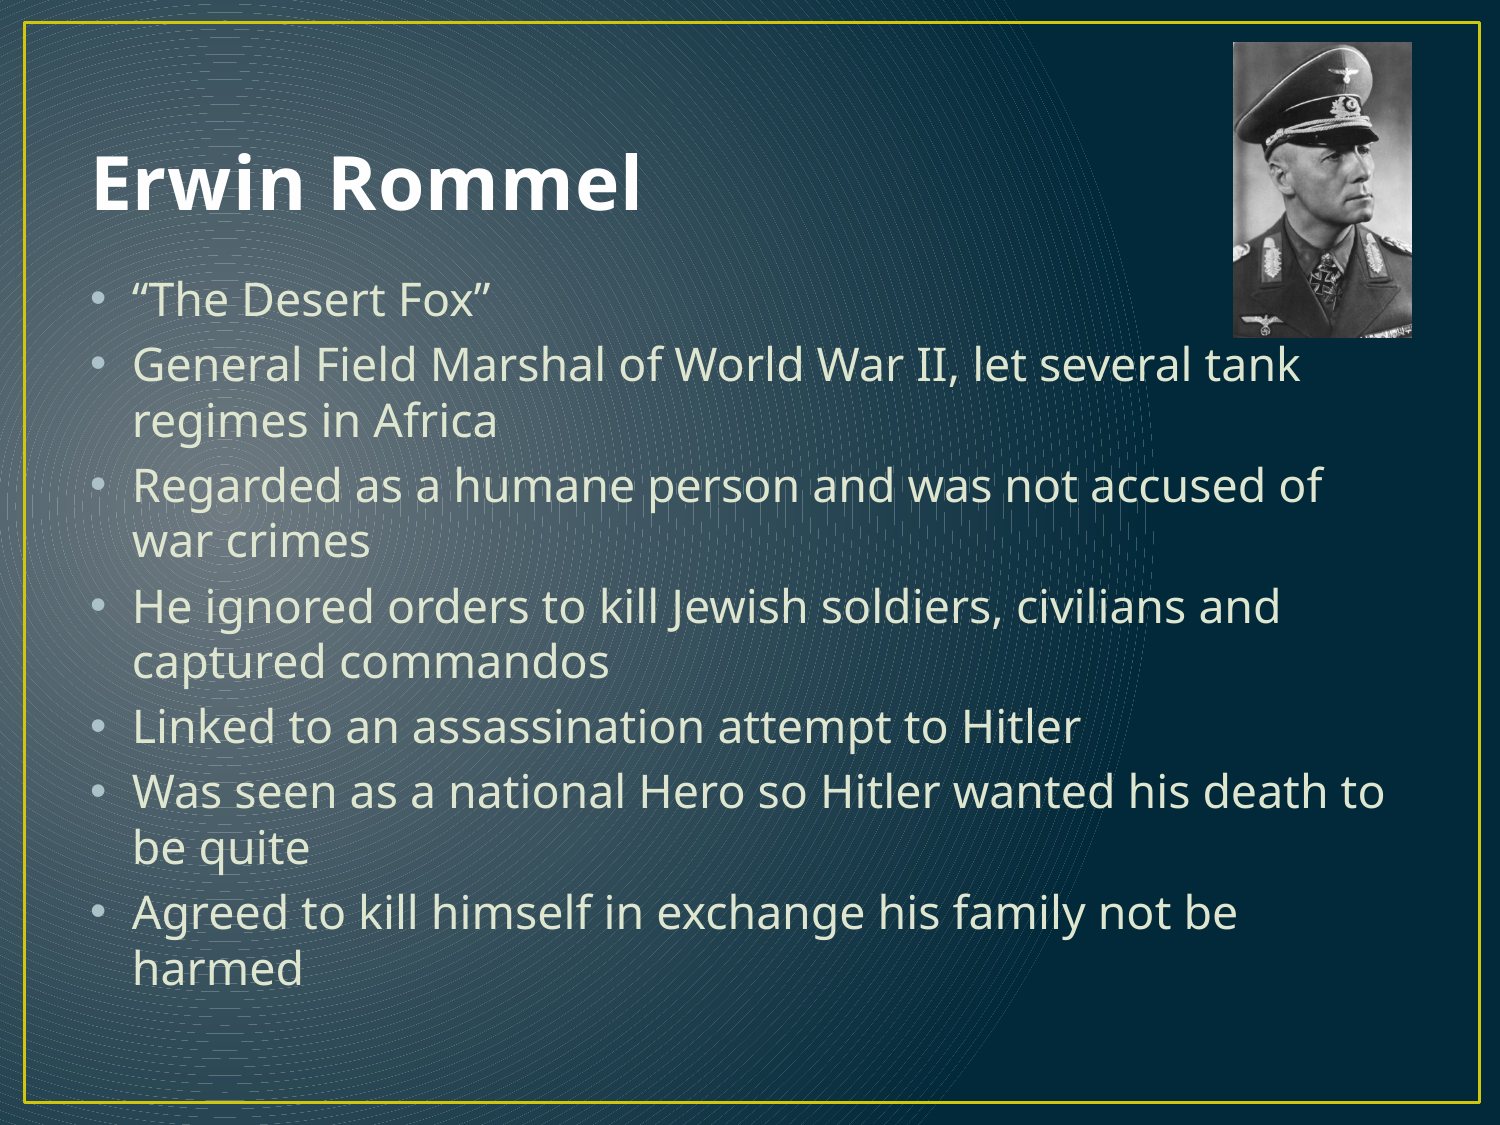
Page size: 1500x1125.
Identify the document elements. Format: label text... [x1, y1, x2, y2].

title Erwin Rommel [75, 45, 1227, 233]
title Erwin Rommel [1417, 45, 1425, 233]
list “The Desert Fox” General Field Marshal of World War II, let several tank regimes in Africa Regarded as a humane person and was not accused of war crimes He ignored orders to kill Jewish soldiers, civilians and captured commandos Linked to an assassination attempt to Hitler Was seen as a national Hero so Hitler wanted his death to be quite Agreed to kill himself in exchange his family not be harmed [75, 262, 1425, 1005]
picture [1234, 43, 1411, 337]
